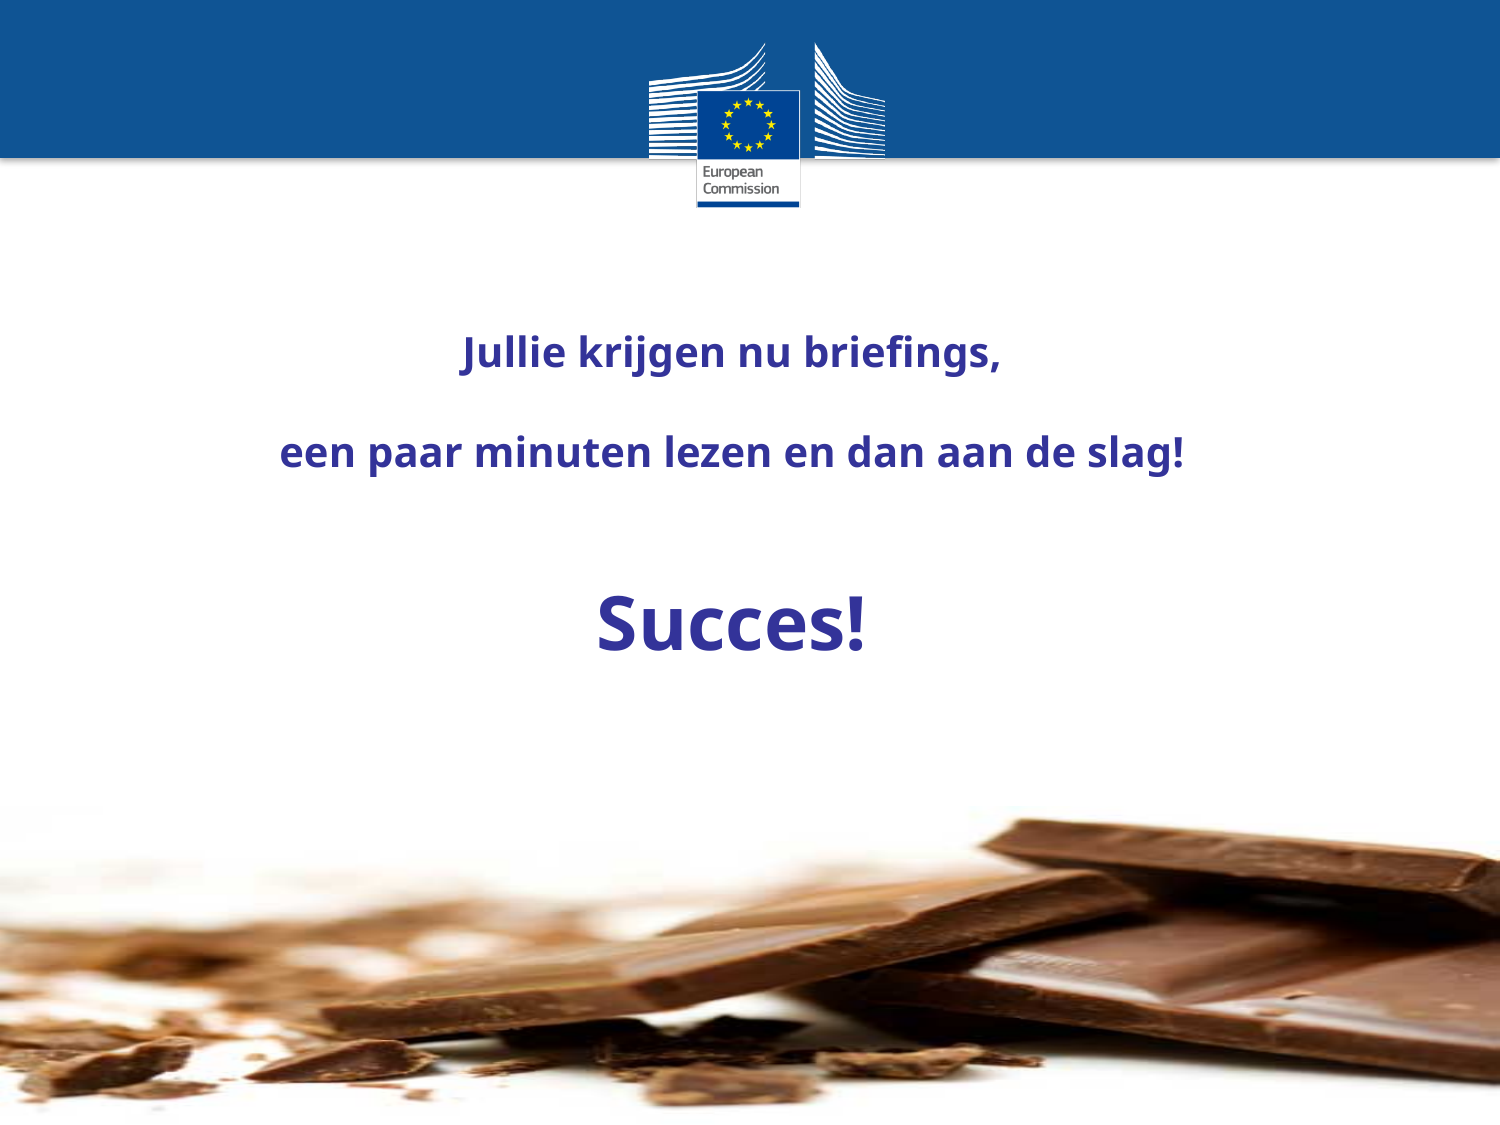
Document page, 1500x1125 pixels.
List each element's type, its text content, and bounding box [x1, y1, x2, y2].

text_box [75, 19, 1294, 207]
title Jullie krijgen nu briefings, een paar minuten lezen en dan aan de slag! Succes! [5, 243, 1400, 804]
picture [0, 805, 1500, 1125]
